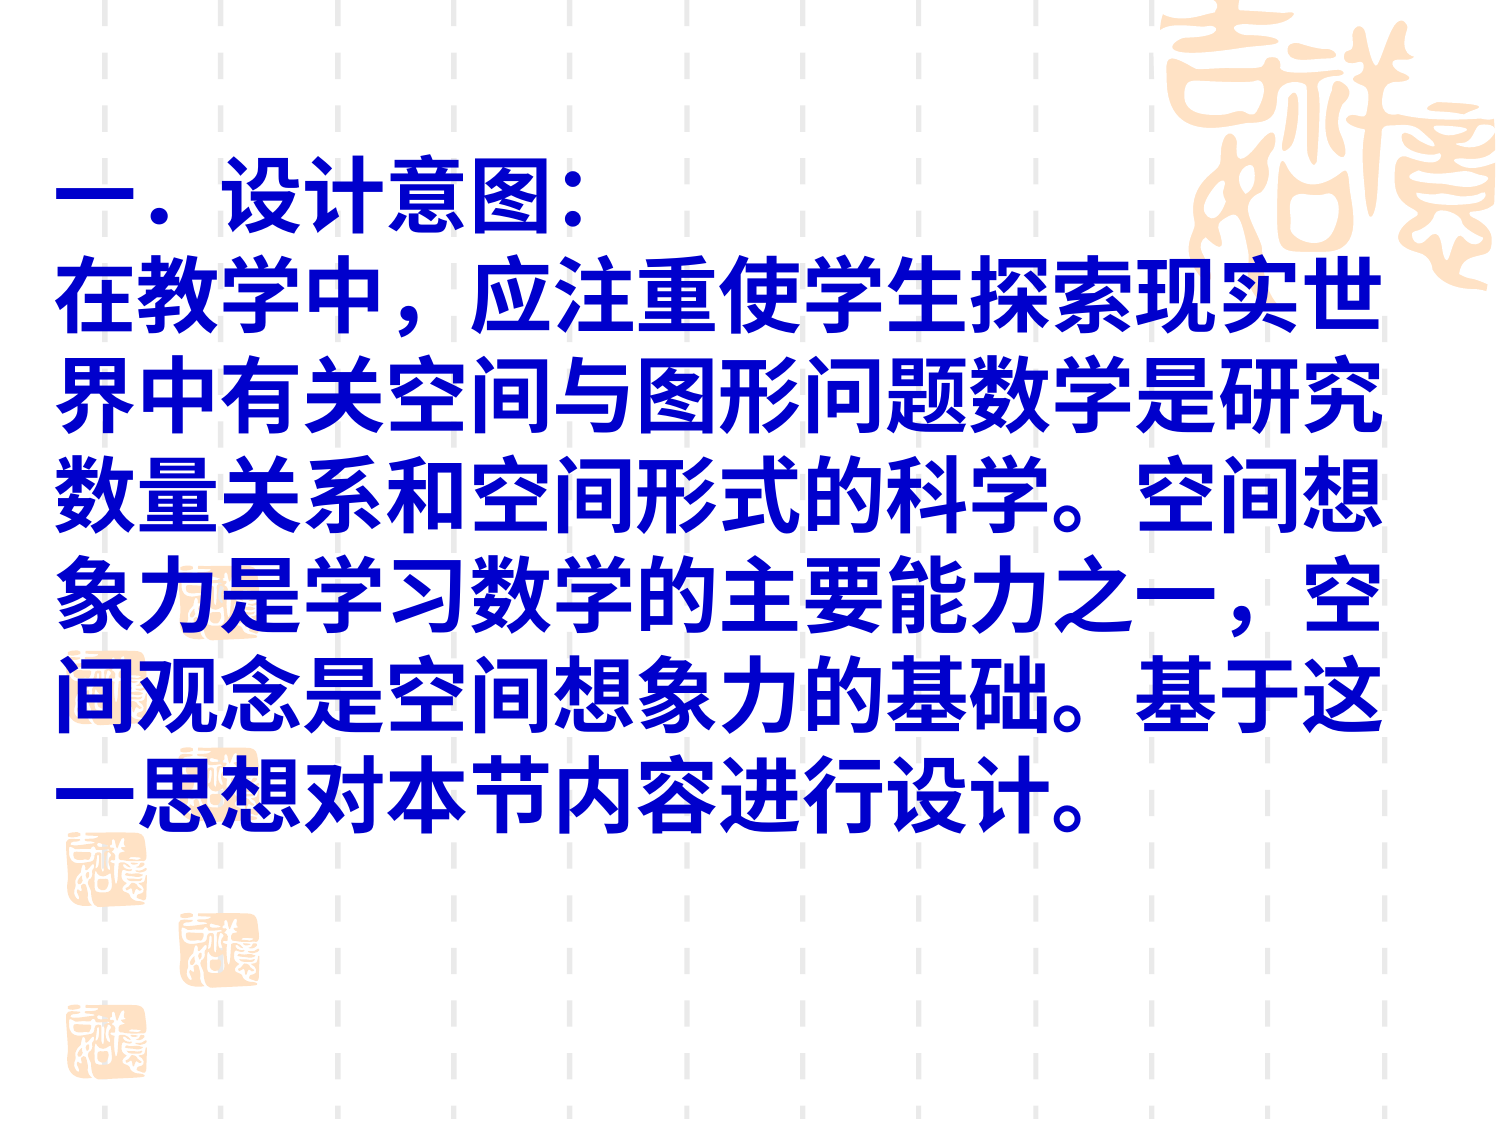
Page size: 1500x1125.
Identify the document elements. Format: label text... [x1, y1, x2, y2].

text_box 一．设计意图： 在教学中，应注重使学生探索现实世界中有关空间与图形问题数学是研究数量关系和空间形式的科学。空间想象力是学习数学的主要能力之一，空间观念是空间想象力的基础。基于这一思想对本节内容进行设计。 [38, 136, 1425, 851]
